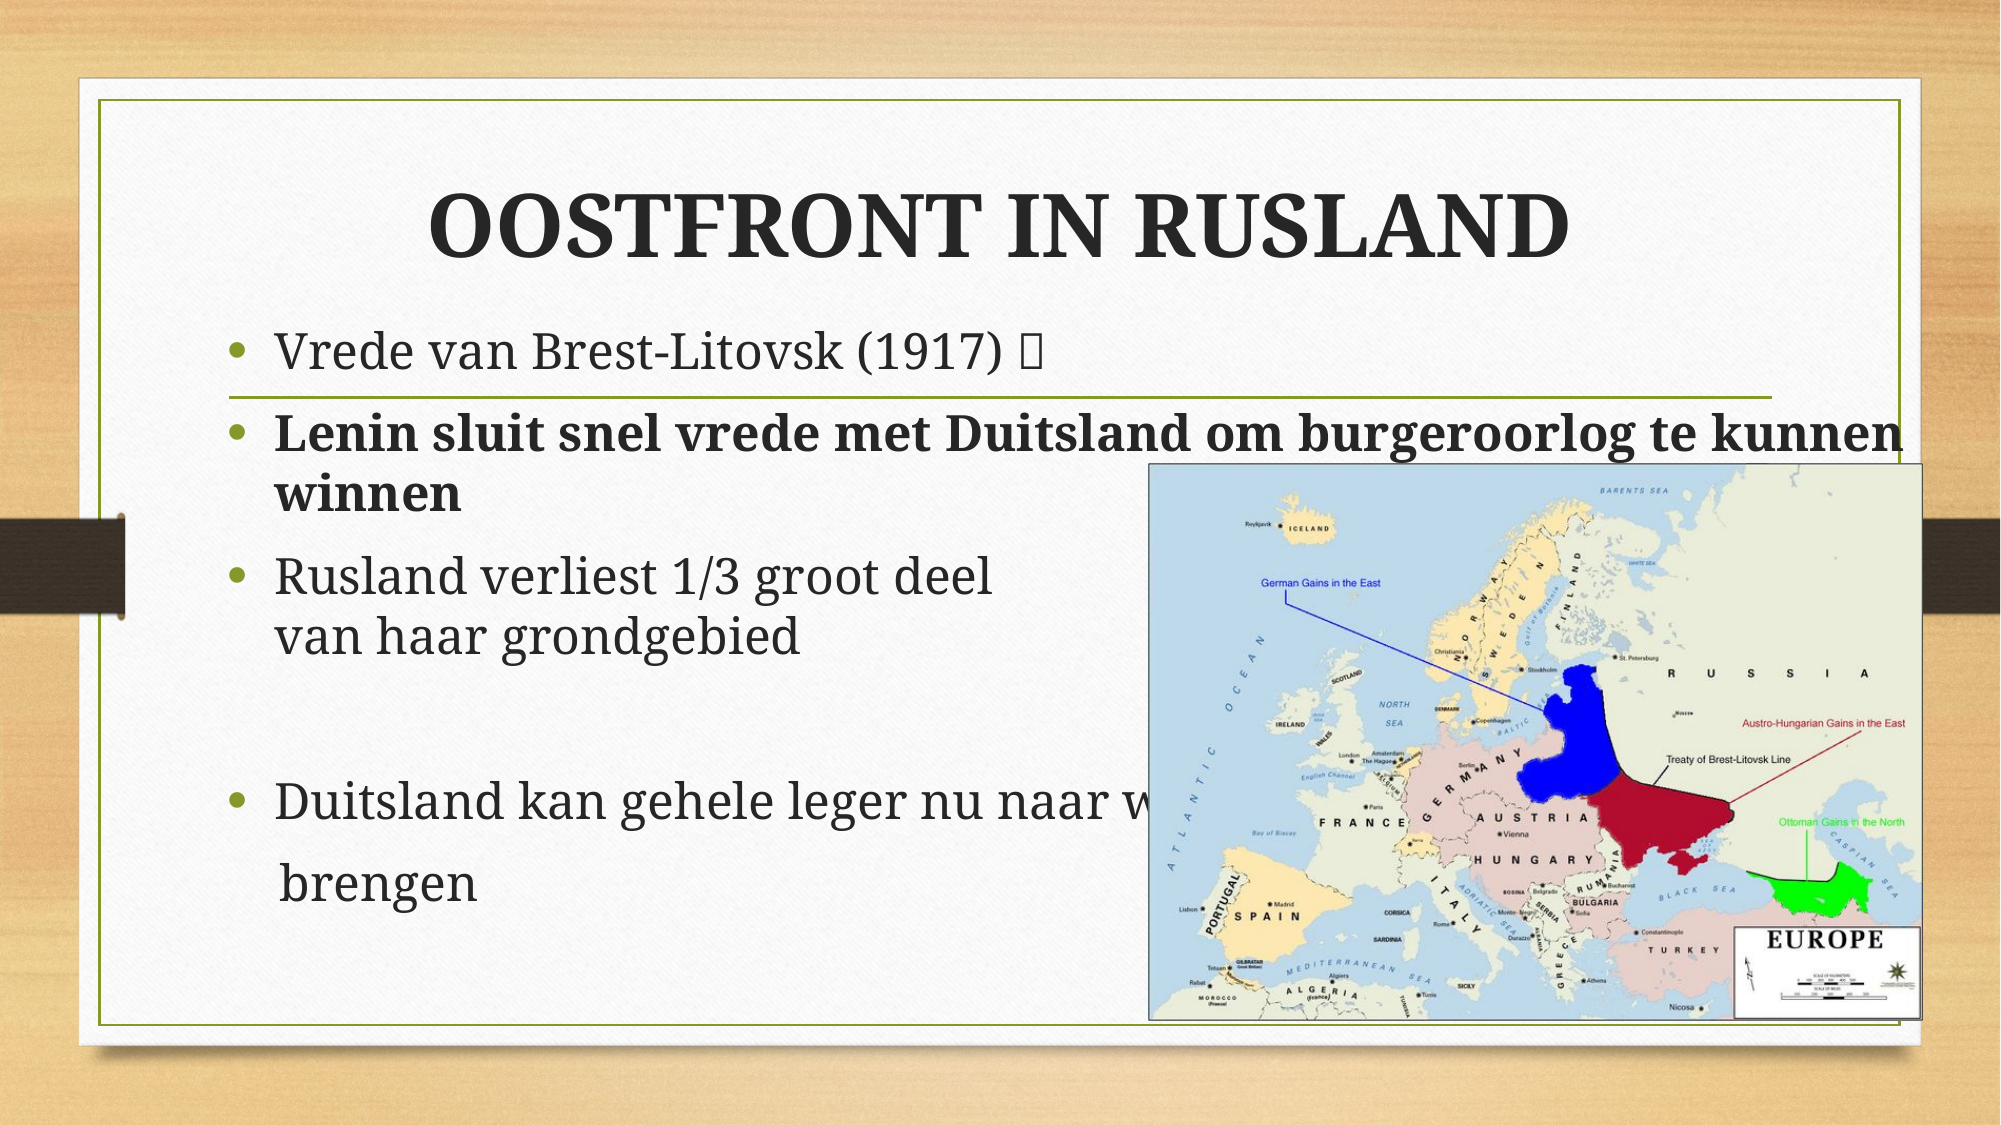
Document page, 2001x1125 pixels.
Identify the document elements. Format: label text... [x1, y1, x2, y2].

picture [0, 0, 2001, 1125]
list Vrede van Brest-Litovsk (1917)  Lenin sluit snel vrede met Duitsland om burgeroorlog te kunnen winnen Rusland verliest 1/3 groot deel van haar grondgebied Duitsland kan gehele leger nu naar westfront brengen [212, 311, 1923, 964]
title OOSTFRONT IN RUSLAND [212, 161, 1788, 283]
